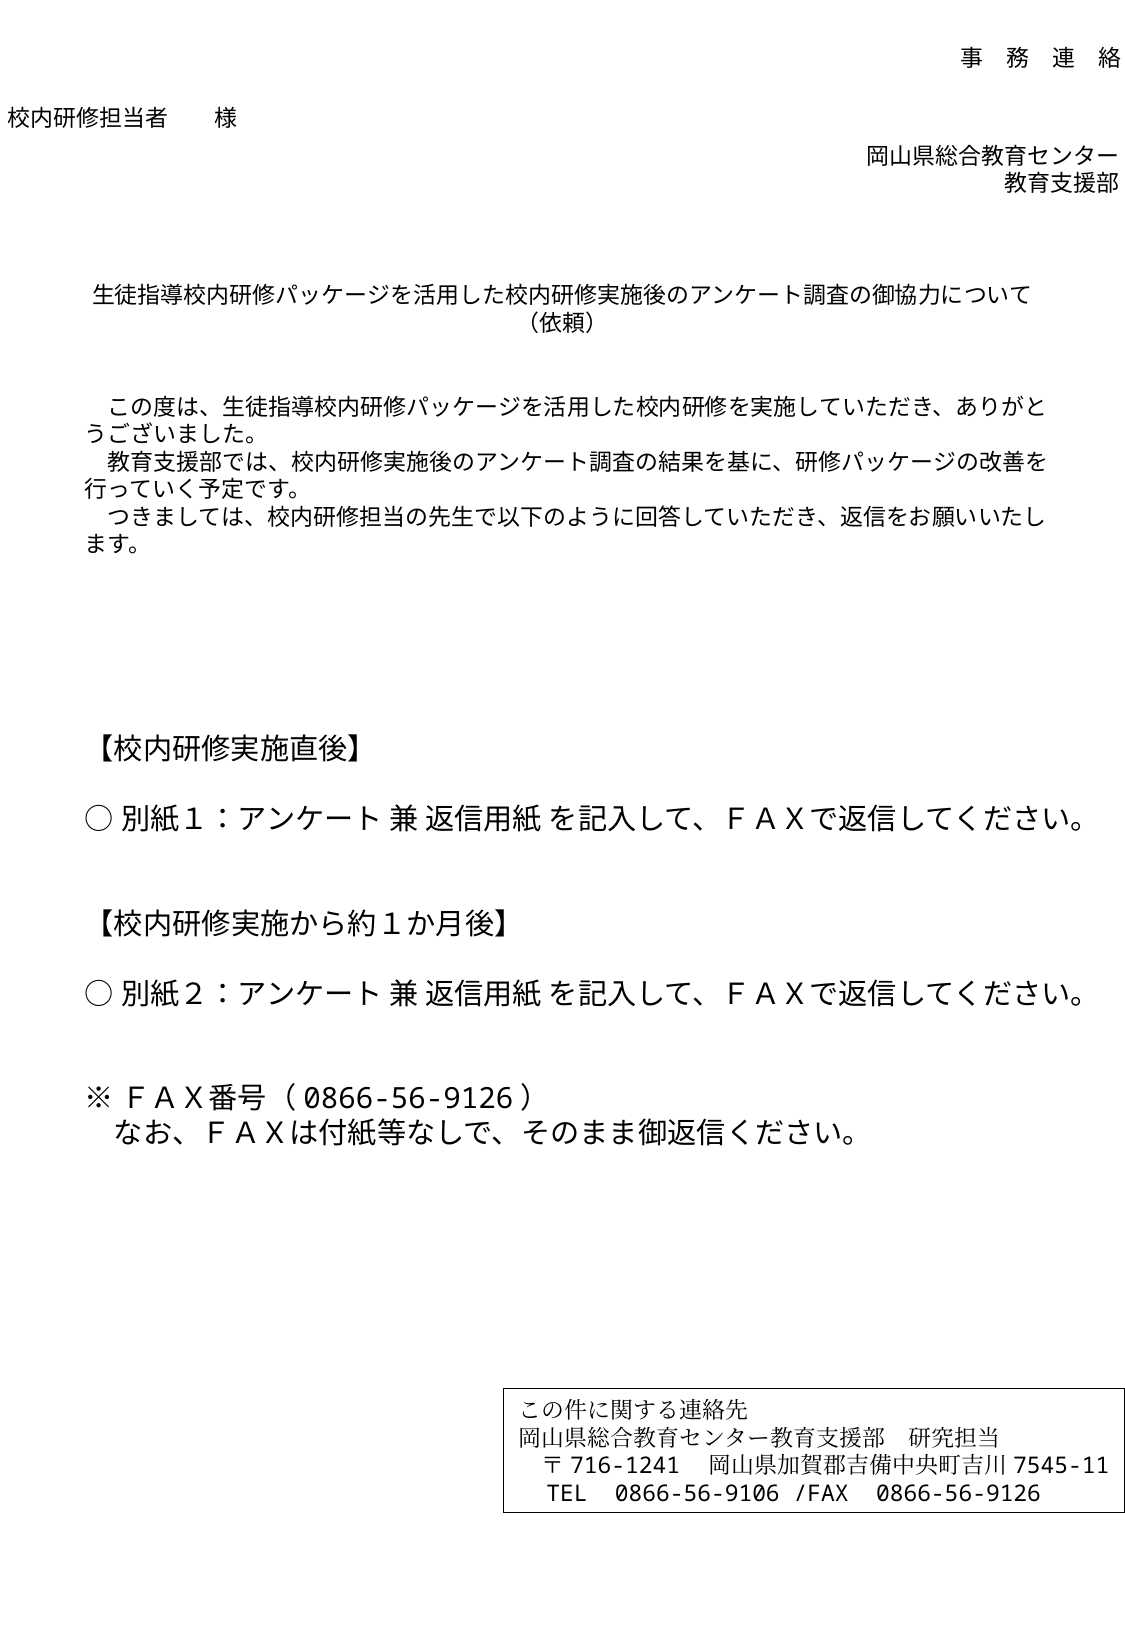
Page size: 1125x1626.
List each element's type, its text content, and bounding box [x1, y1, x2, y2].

text_box 岡山県総合教育センター 教育支援部 [851, 134, 1125, 204]
text_box 【校内研修実施直後】 ○別紙１：アンケート 兼 返信用紙 を記入して、ＦＡＸで返信してください。 【校内研修実施から約１か月後】 ○別紙２：アンケート 兼 返信用紙 を記入して、ＦＡＸで返信してください。 ※ＦＡＸ番号（0866-56-9126） なお、ＦＡＸは付紙等なしで、そのまま御返信ください。 [69, 722, 1115, 1158]
text_box 生徒指導校内研修パッケージを活用した校内研修実施後のアンケート調査の御協力について（依頼） [58, 273, 1067, 344]
text_box この件に関する連絡先 岡山県総合教育センター教育支援部 研究担当 〒716-1241 岡山県加賀郡吉備中央町吉川7545-11 TEL 0866-56-9106 /FAX 0866-56-9126 [503, 1388, 1125, 1513]
text_box 事 務 連 絡 [945, 36, 1125, 79]
text_box 校内研修担当者 様 [0, 95, 253, 139]
text_box この度は、生徒指導校内研修パッケージを活用した校内研修を実施していただき、ありがとうございました。 教育支援部では、校内研修実施後のアンケート調査の結果を基に、研修パッケージの改善を行っていく予定です。 つきましては、校内研修担当の先生で以下のように回答していただき、返信をお願いいたします。 [69, 385, 1067, 565]
